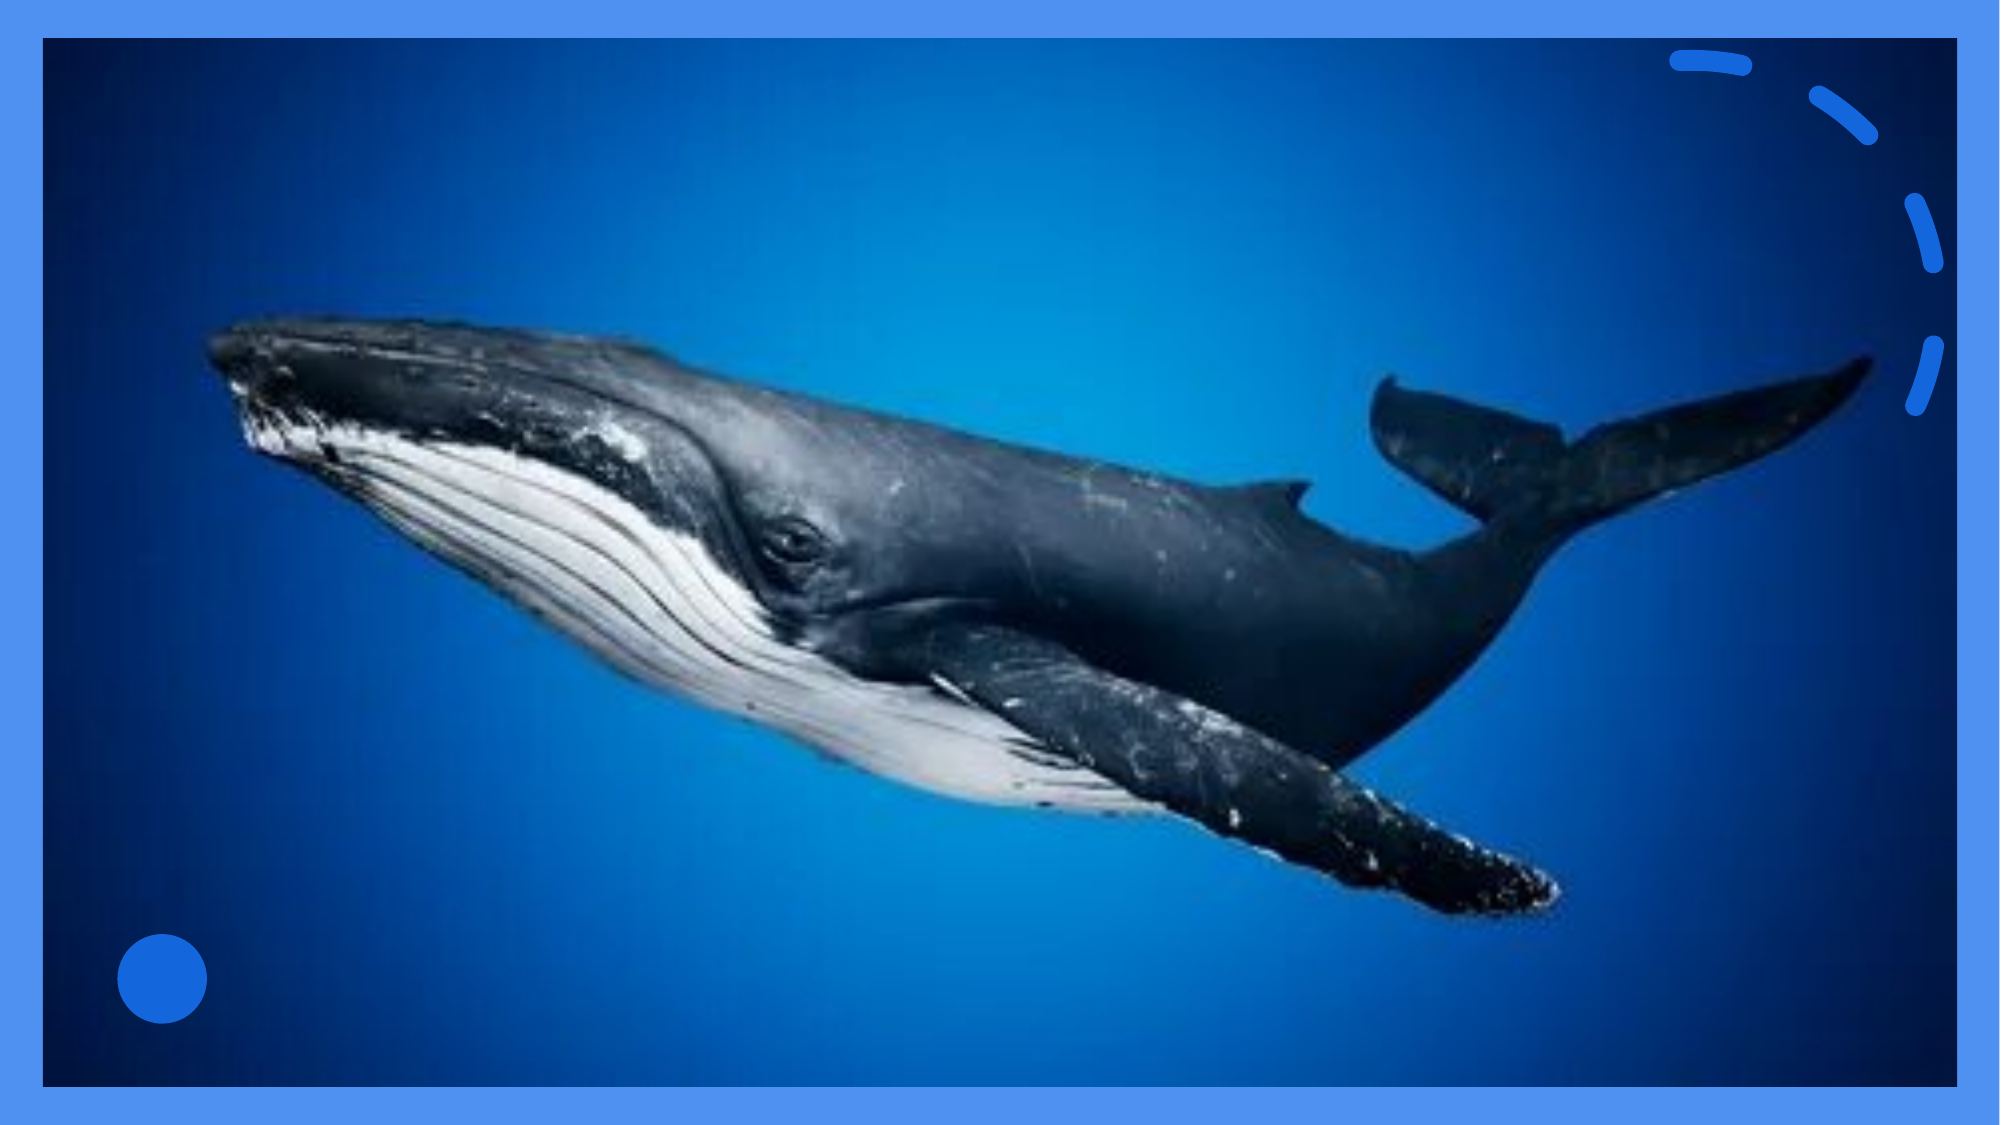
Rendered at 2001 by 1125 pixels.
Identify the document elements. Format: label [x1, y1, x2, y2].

text_box [0, 0, 2000, 1125]
list [42, 38, 1958, 1087]
